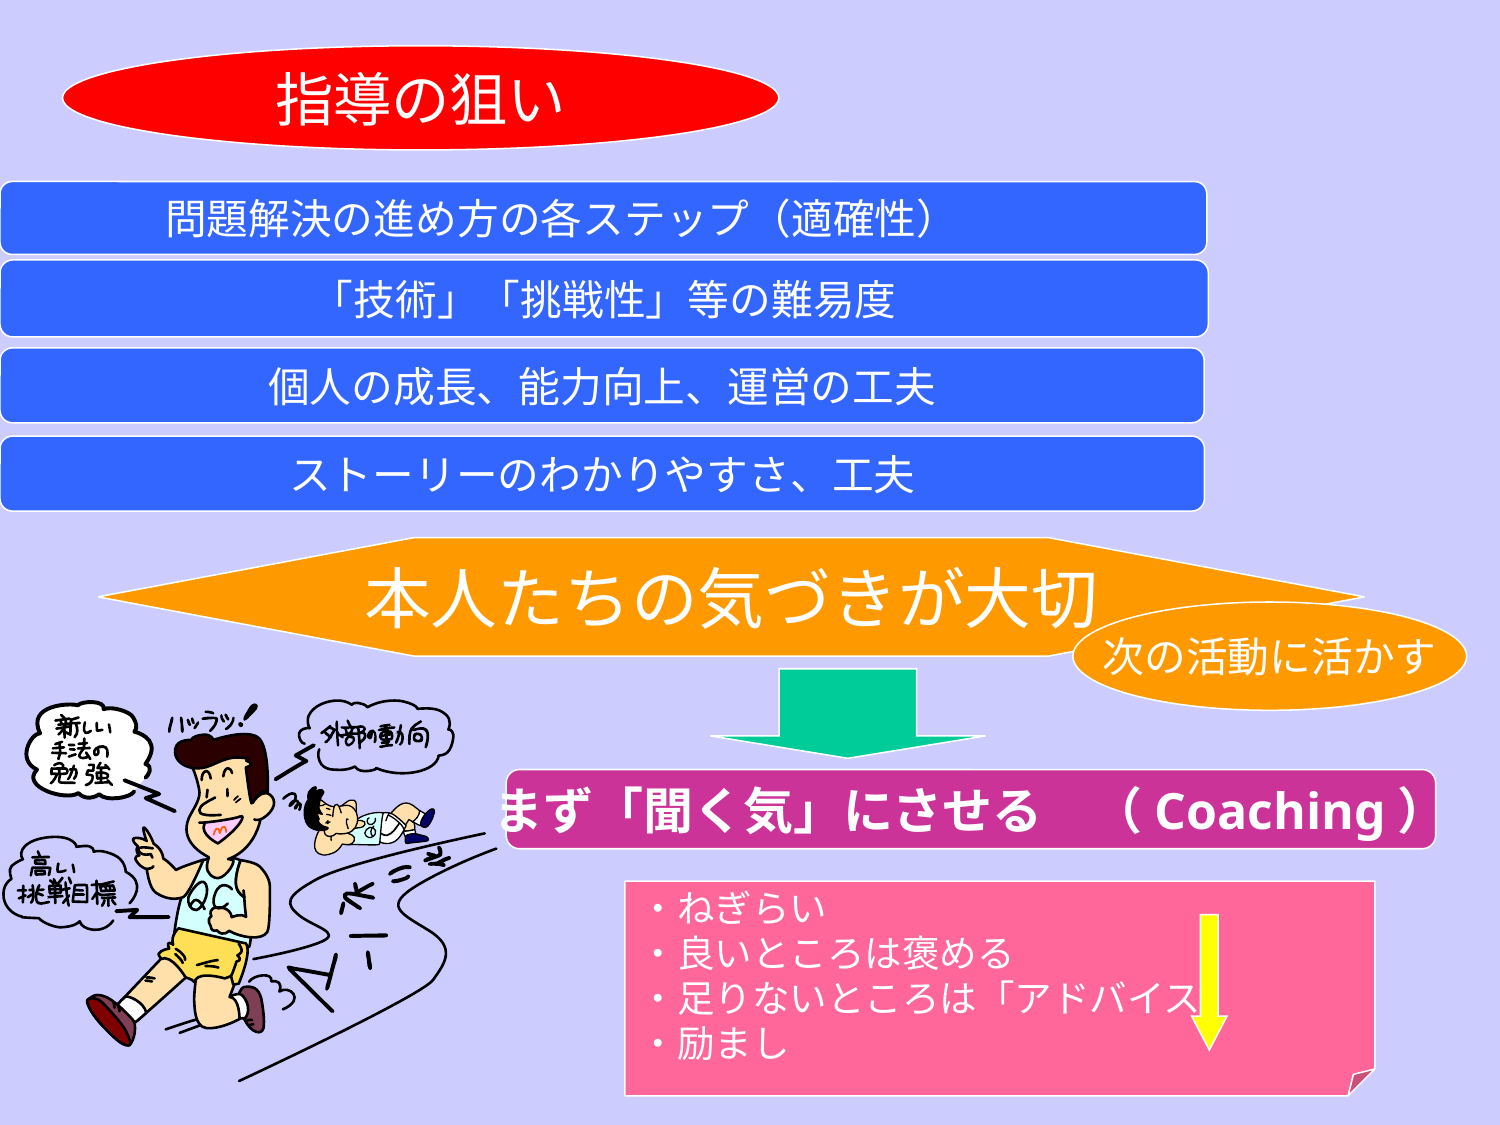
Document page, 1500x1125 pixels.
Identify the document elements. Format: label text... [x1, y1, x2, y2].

text_box 「技術」「挑戦性」等の難易度 [0, 259, 1209, 337]
picture [0, 697, 499, 1083]
text_box 指導の狙い [62, 45, 779, 150]
text_box 個人の成長、能力向上、運営の工夫 [0, 347, 1205, 423]
text_box まず「聞く気」にさせる （Coaching） [506, 769, 1436, 849]
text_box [97, 537, 1467, 711]
text_box ストーリーのわかりやすさ、工夫 [0, 436, 1205, 512]
text_box [710, 719, 986, 759]
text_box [624, 880, 1376, 1097]
text_box 問題解決の進め方の各ステップ（適確性） [0, 181, 1207, 255]
